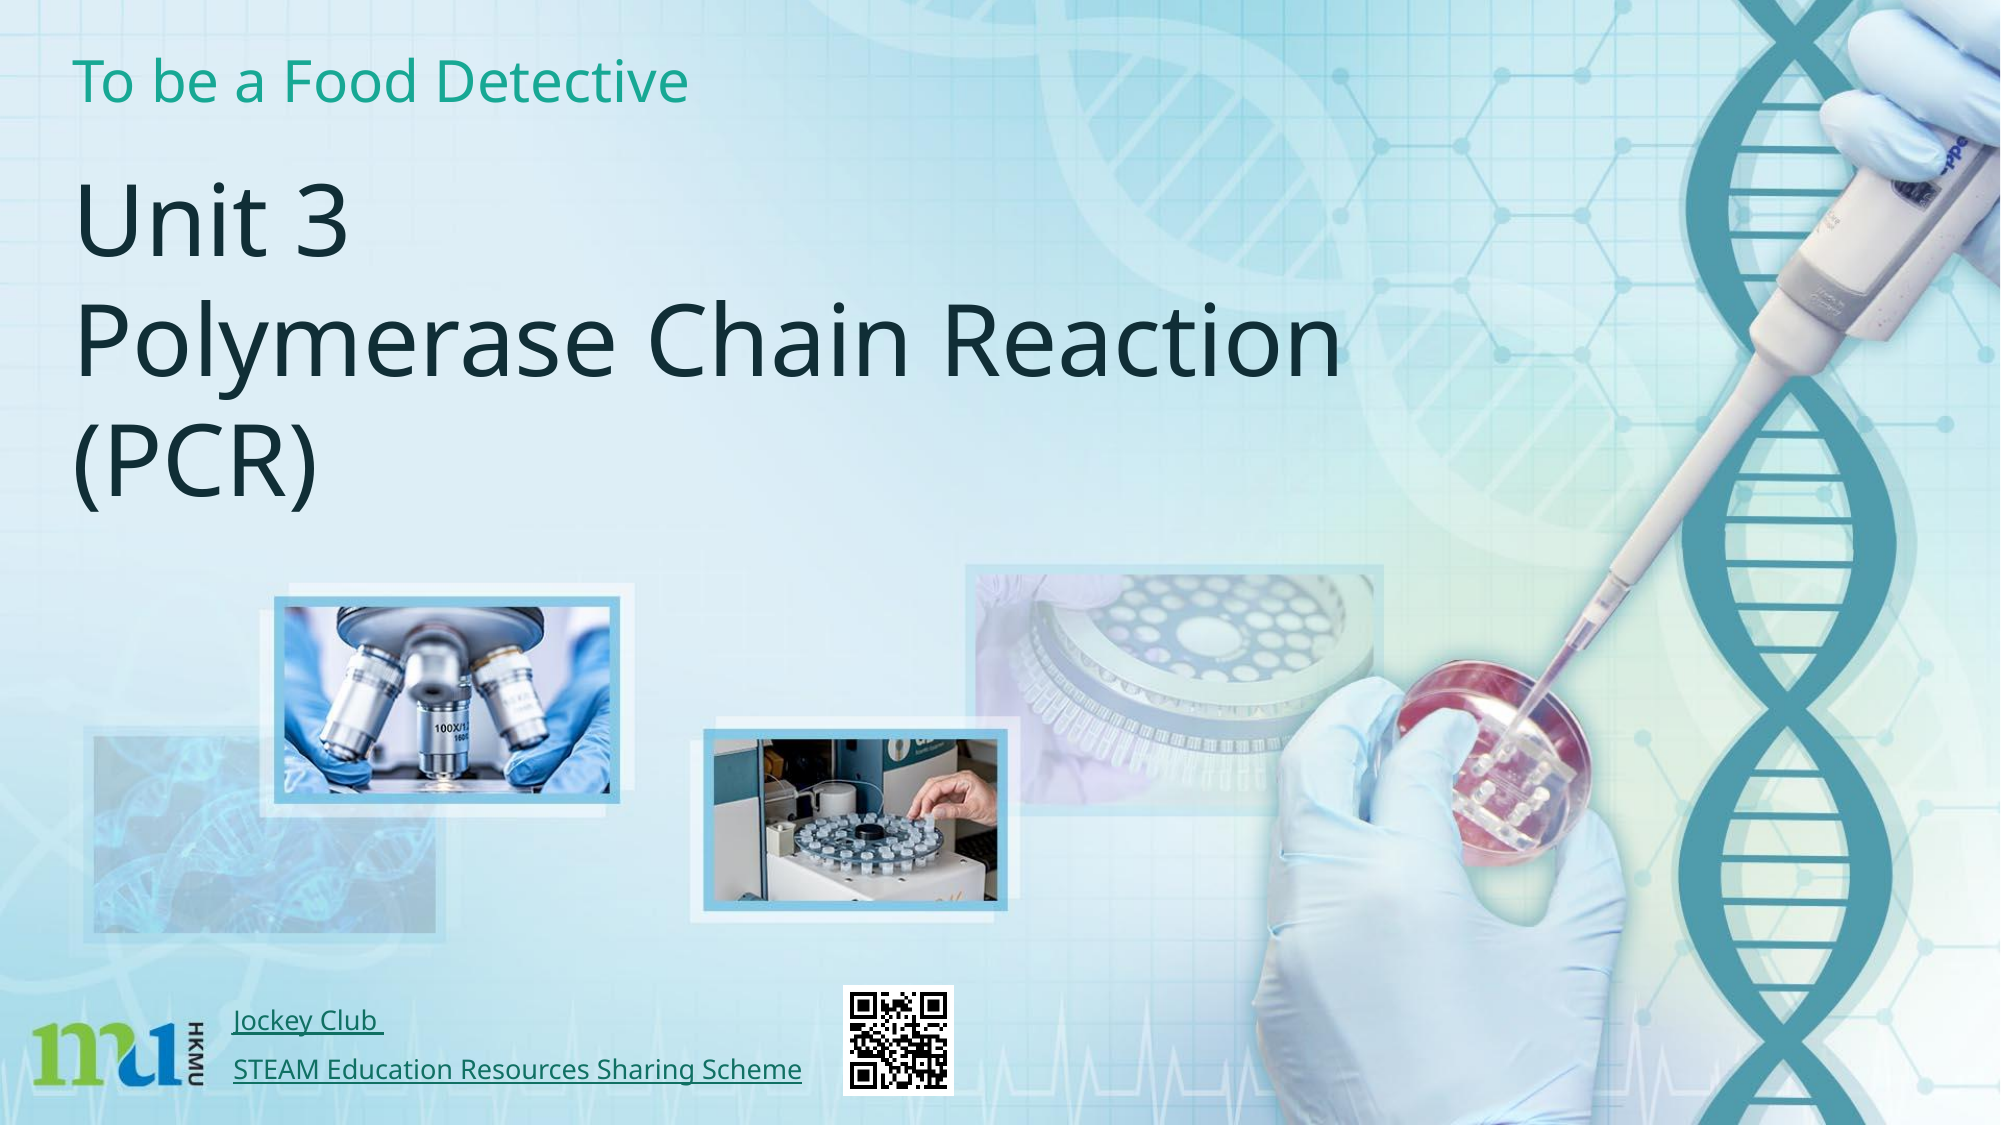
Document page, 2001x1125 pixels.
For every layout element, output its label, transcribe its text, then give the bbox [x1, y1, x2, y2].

text_box To be a Food Detective [57, 44, 878, 161]
text_box Unit 3 Polymerase Chain Reaction (PCR) [57, 148, 1423, 524]
text_box Jockey Club STEAM Education Resources Sharing Scheme [213, 983, 912, 1110]
picture [0, 0, 2001, 1125]
